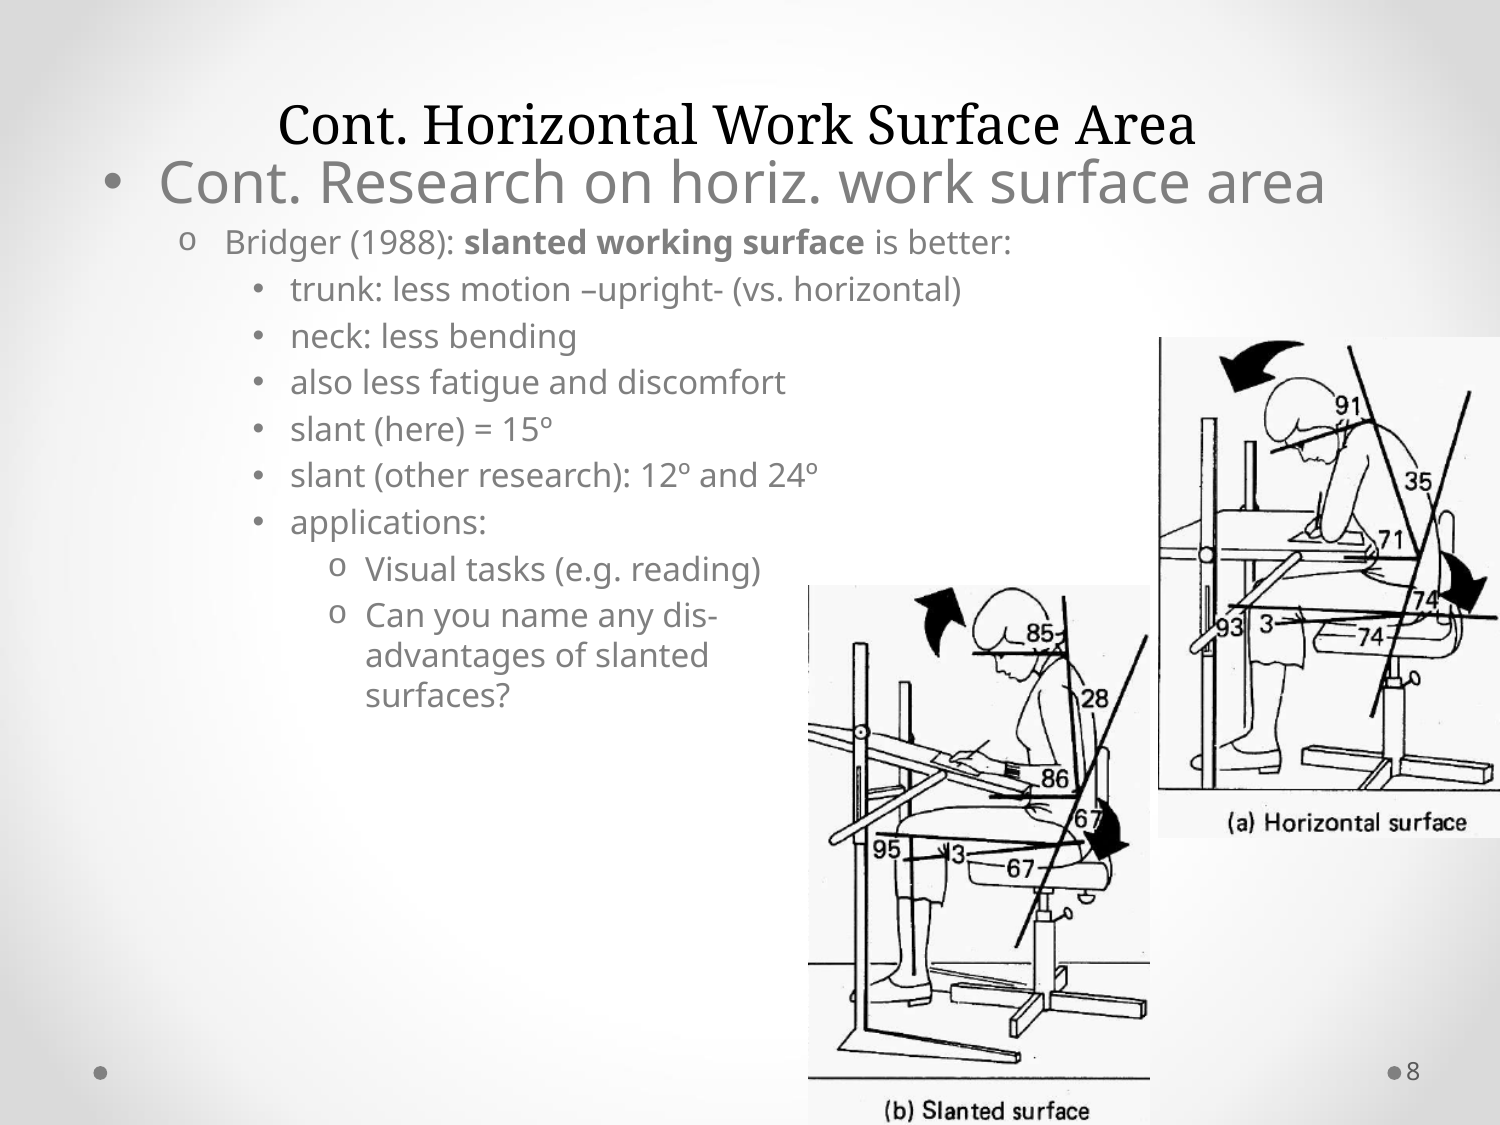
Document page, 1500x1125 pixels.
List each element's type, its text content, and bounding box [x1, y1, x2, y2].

title Cont. Horizontal Work Surface Area [62, 62, 1413, 163]
picture [0, 0, 1500, 1125]
slide_number 8 [1401, 1042, 1494, 1103]
list Cont. Research on horiz. work surface area Bridger (1988): slanted working surface is better: trunk: less motion –upright- (vs. horizontal) neck: less bending also less fatigue and discomfort slant (here) = 15º slant (other research): 12º and 24º applications: Visual tasks (e.g. reading) Can you name any dis- advantages of slanted surfaces? [87, 137, 1438, 1113]
